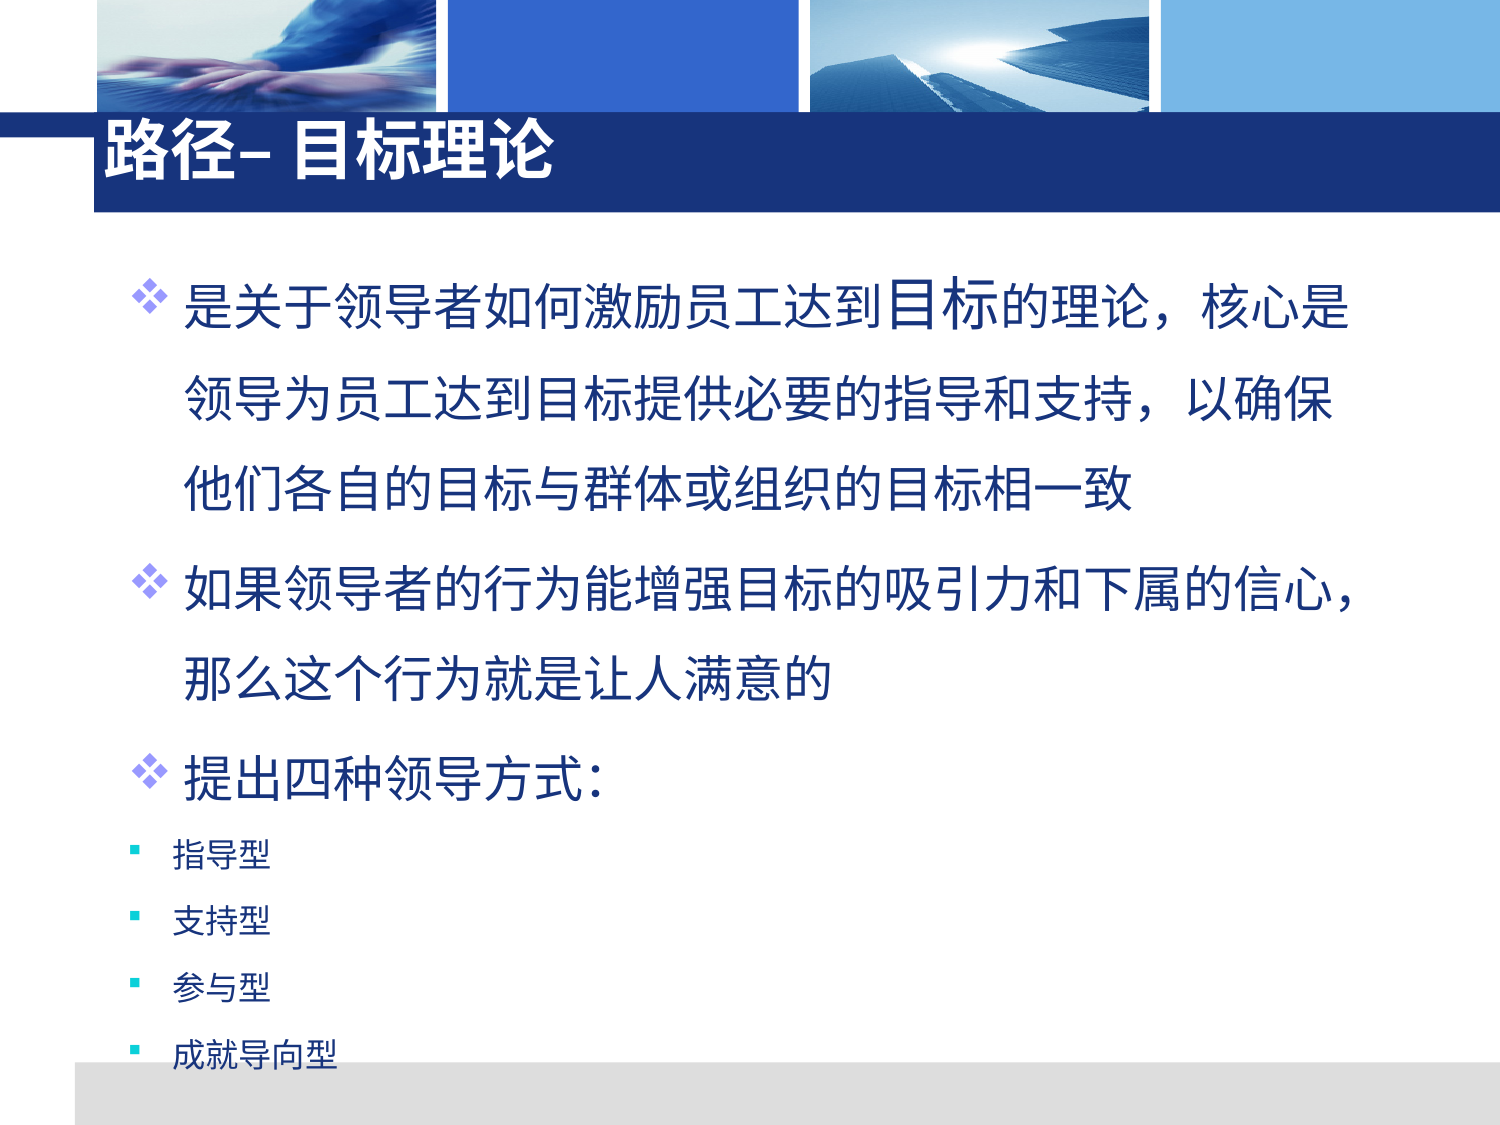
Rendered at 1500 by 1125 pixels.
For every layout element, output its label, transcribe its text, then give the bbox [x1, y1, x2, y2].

title 路径– 目标理论 [88, 54, 1439, 243]
picture [97, 0, 437, 54]
list 是关于领导者如何激励员工达到目标的理论，核心是领导为员工达到目标提供必要的指导和支持，以确保他们各自的目标与群体或组织的目标相一致 如果领导者的行为能增强目标的吸引力和下属的信心，那么这个行为就是让人满意的 提出四种领导方式： 指导型 支持型 参与型 成就导向型 [112, 224, 1388, 900]
picture [810, 0, 1150, 54]
